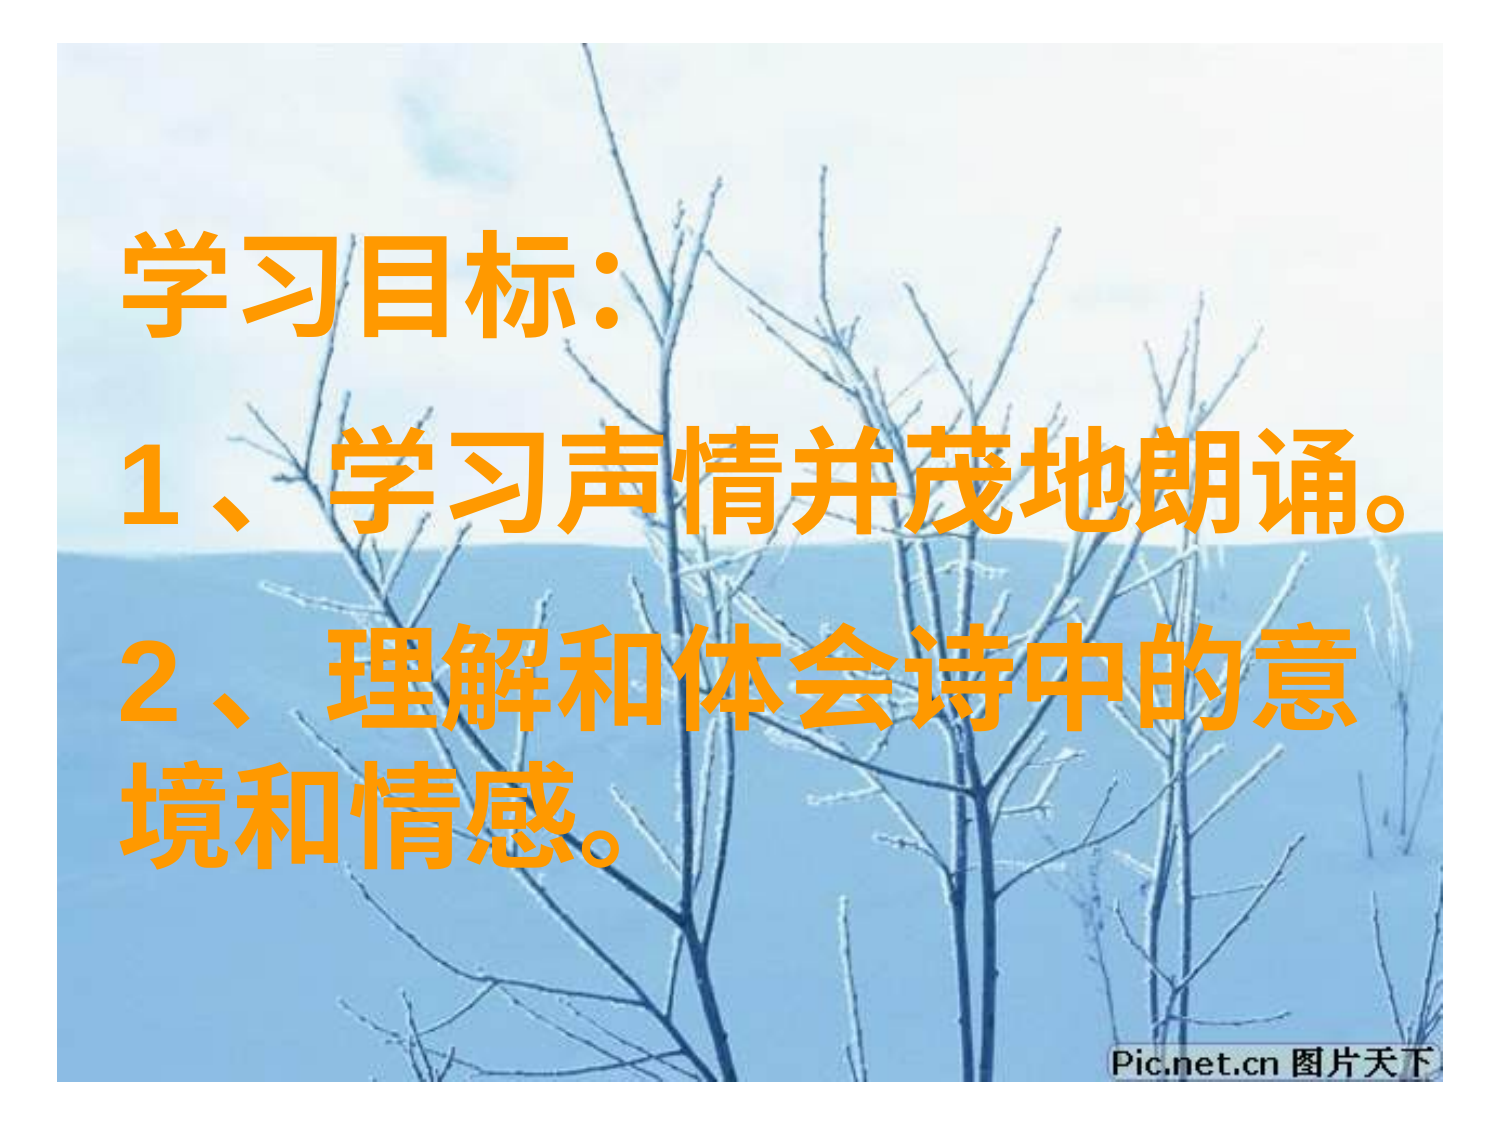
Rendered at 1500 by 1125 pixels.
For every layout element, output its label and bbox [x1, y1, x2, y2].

picture [57, 43, 1443, 1082]
